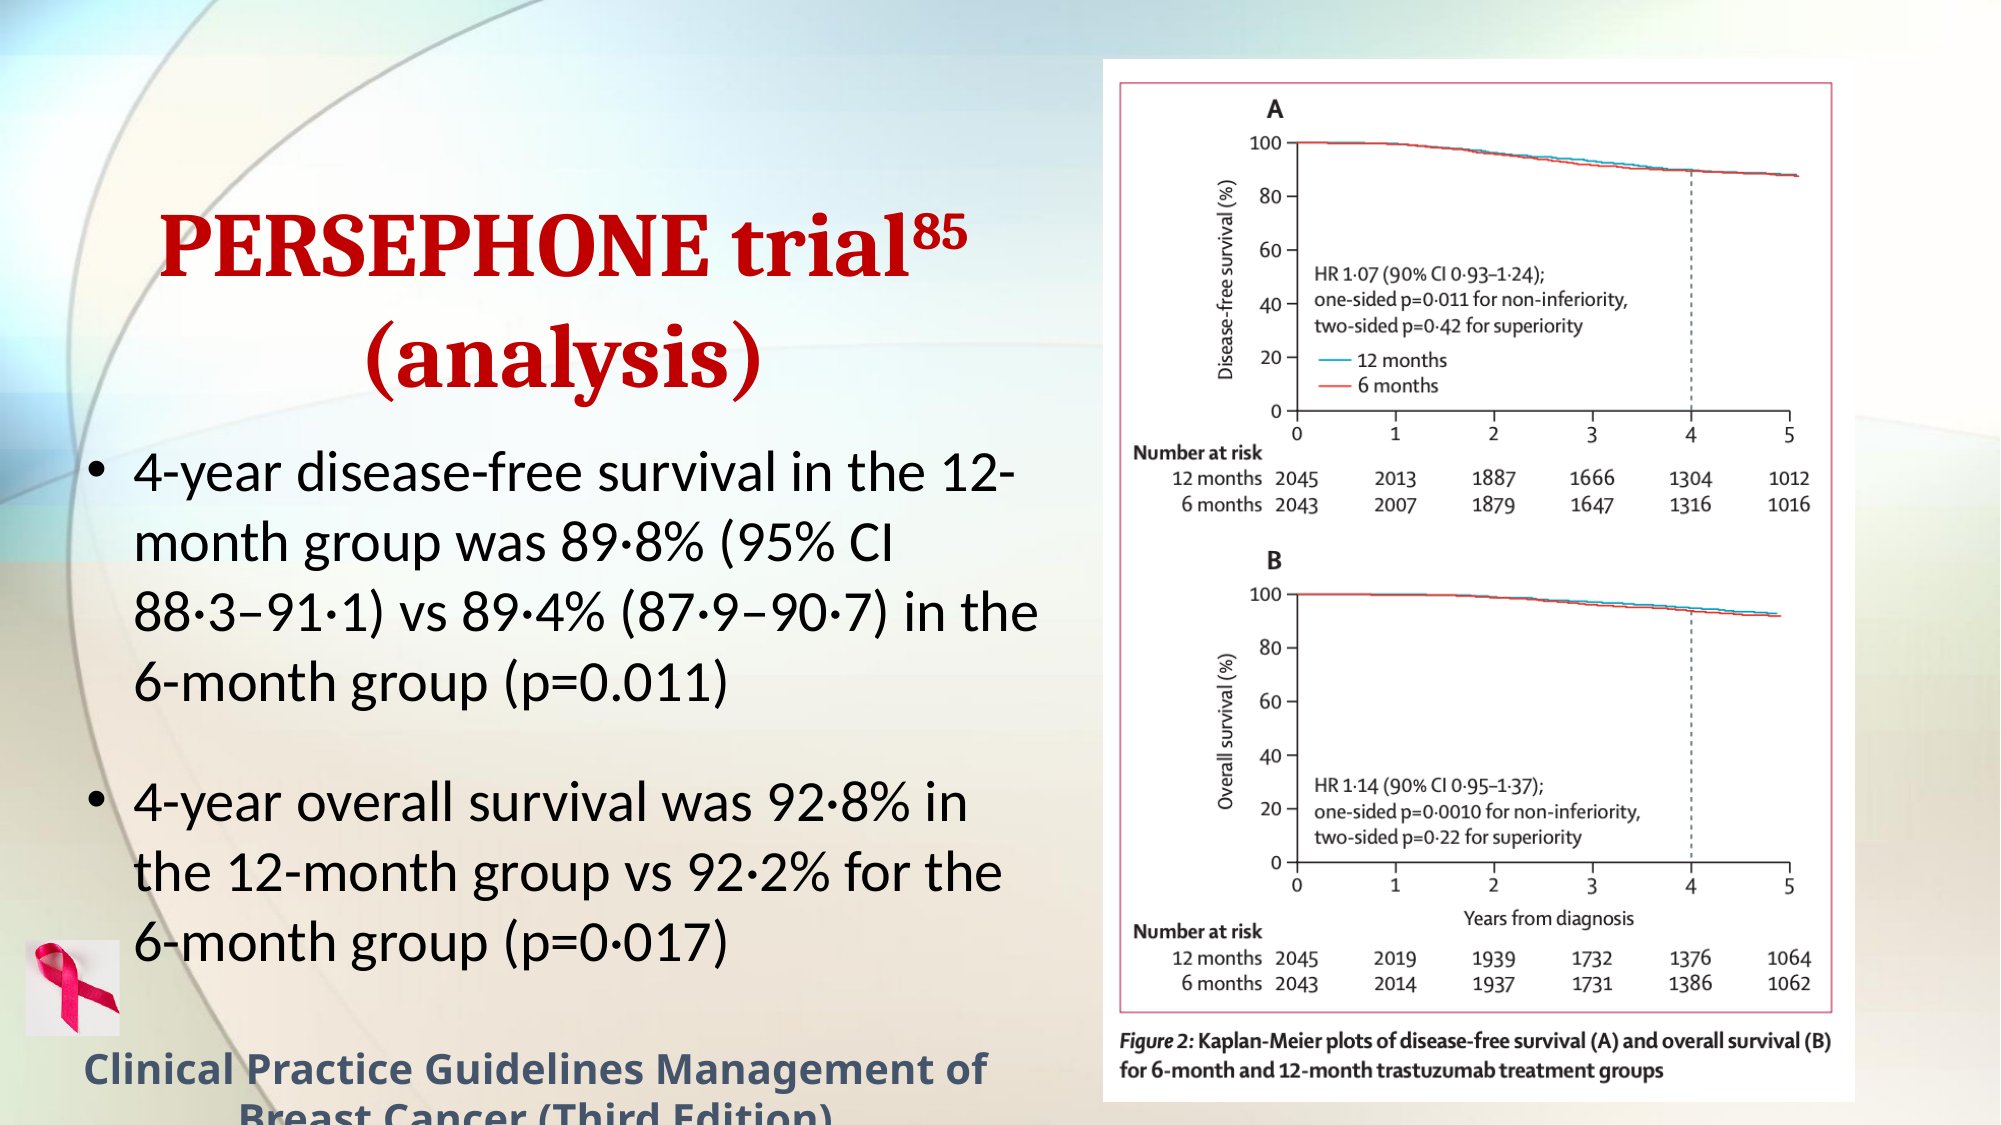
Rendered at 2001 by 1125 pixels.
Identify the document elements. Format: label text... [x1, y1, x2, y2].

text_box Clinical Practice Guidelines Management of Breast Cancer (Third Edition) [20, 1035, 1051, 1125]
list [1102, 59, 1855, 1102]
picture [0, 0, 2001, 1125]
title PERSEPHONE trial85 (analysis) [71, 95, 1056, 426]
slide_number 21 [1325, 1042, 1863, 1103]
text_box 4-year disease-free survival in the 12-month group was 89·8% (95% CI 88·3–91·1) vs 89·4% (87·9–90·7) in the 6-month group (p=0.011) 4-year overall survival was 92·8% in the 12-month group vs 92·2% for the 6-month group (p=0·017) [71, 426, 1056, 981]
